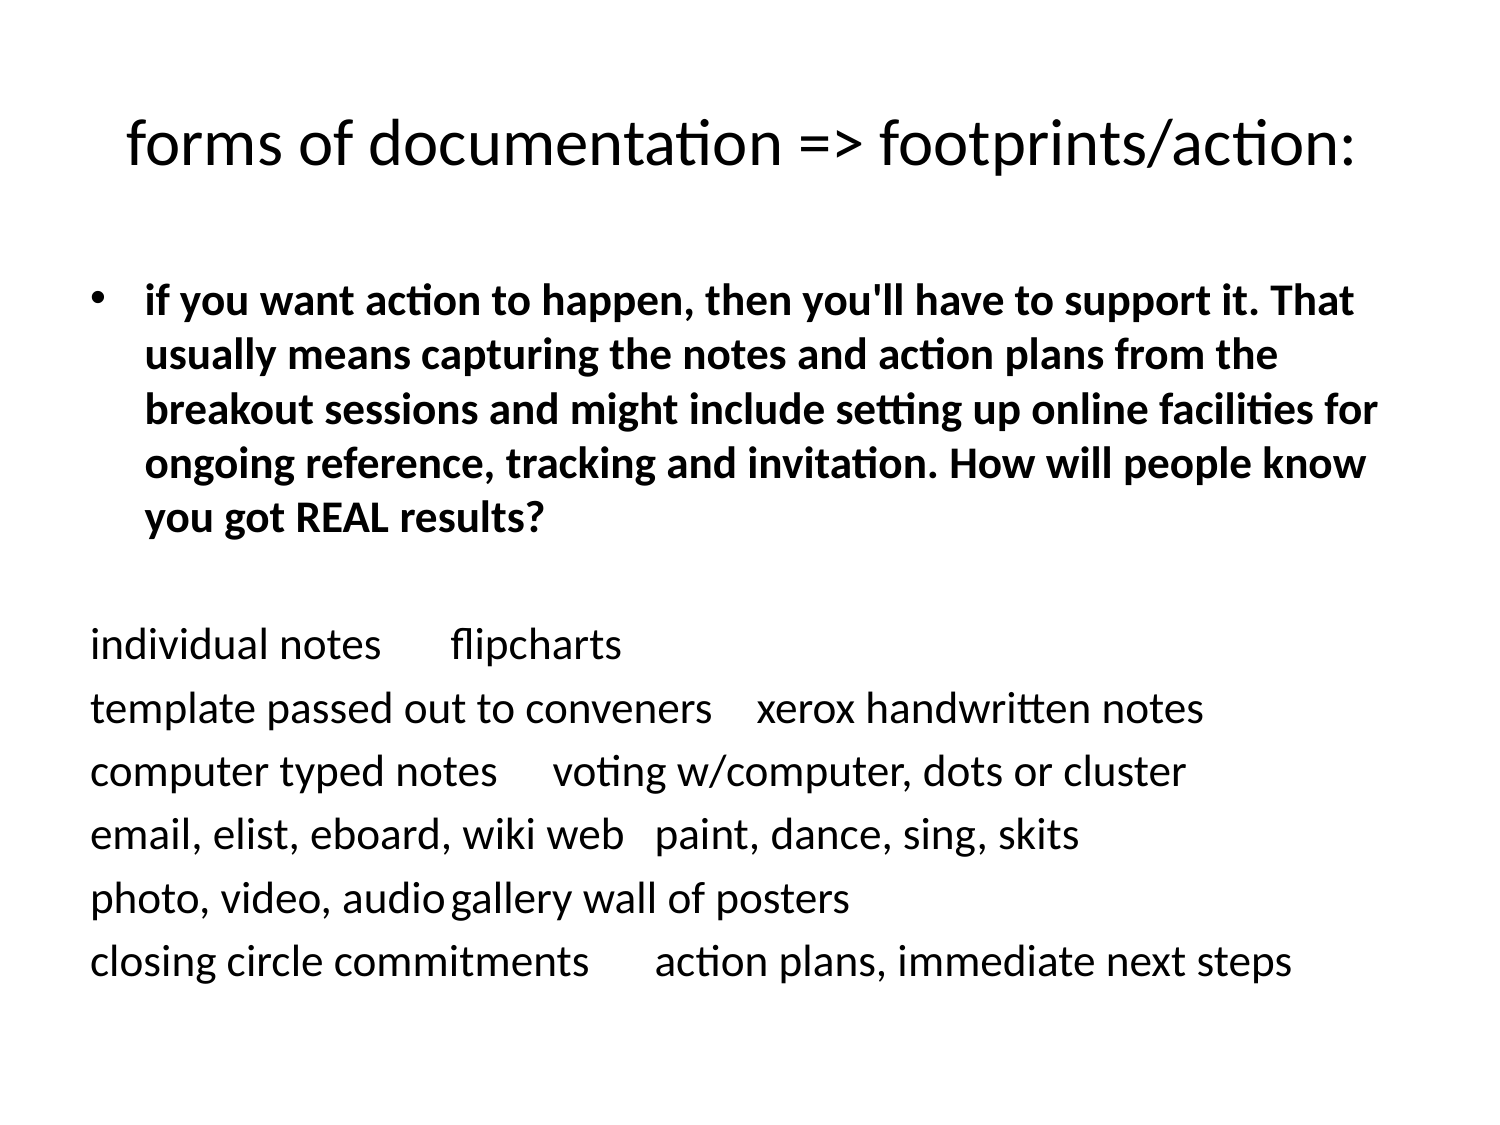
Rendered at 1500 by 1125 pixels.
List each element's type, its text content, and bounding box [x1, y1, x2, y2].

title forms of documentation => footprints/action: [75, 45, 1425, 233]
list if you want action to happen, then you'll have to support it. That usually means capturing the notes and action plans from the breakout sessions and might include setting up online facilities for ongoing reference, tracking and invitation. How will people know you got REAL results? individual notes flipcharts template passed out to conveners xerox handwritten notes computer typed notes voting w/computer, dots or cluster email, elist, eboard, wiki web paint, dance, sing, skits photo, video, audio gallery wall of posters closing circle commitments action plans, immediate next steps [75, 262, 1425, 1005]
